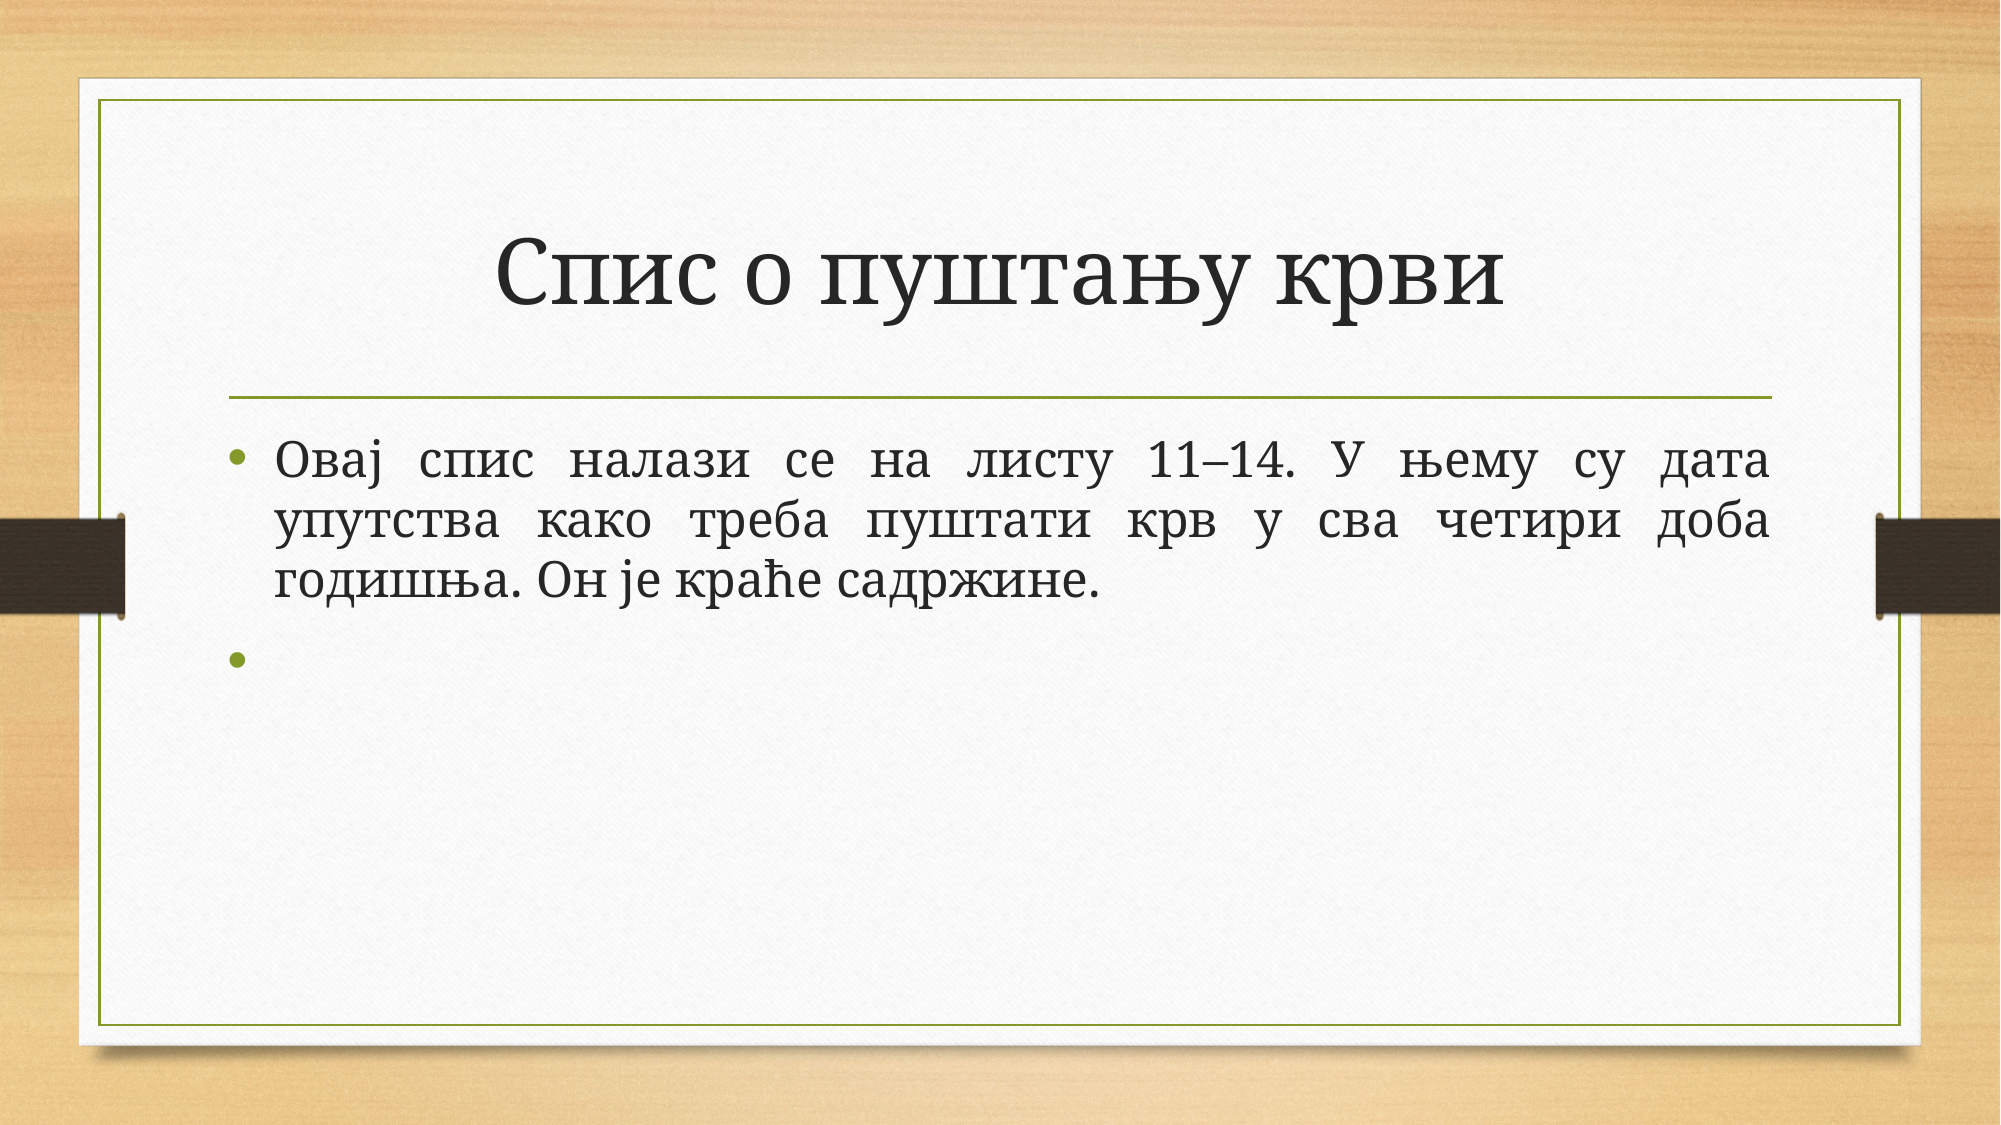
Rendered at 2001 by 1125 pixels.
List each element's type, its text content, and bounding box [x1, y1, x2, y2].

list Овај спис налази се на листу 11–14. У њему су дата упутства како треба пуштати крв у сва четири доба годишња. Он је краће садржине. [212, 419, 1788, 964]
picture [0, 0, 2001, 1125]
title Спис о пуштању крви [212, 161, 1788, 375]
